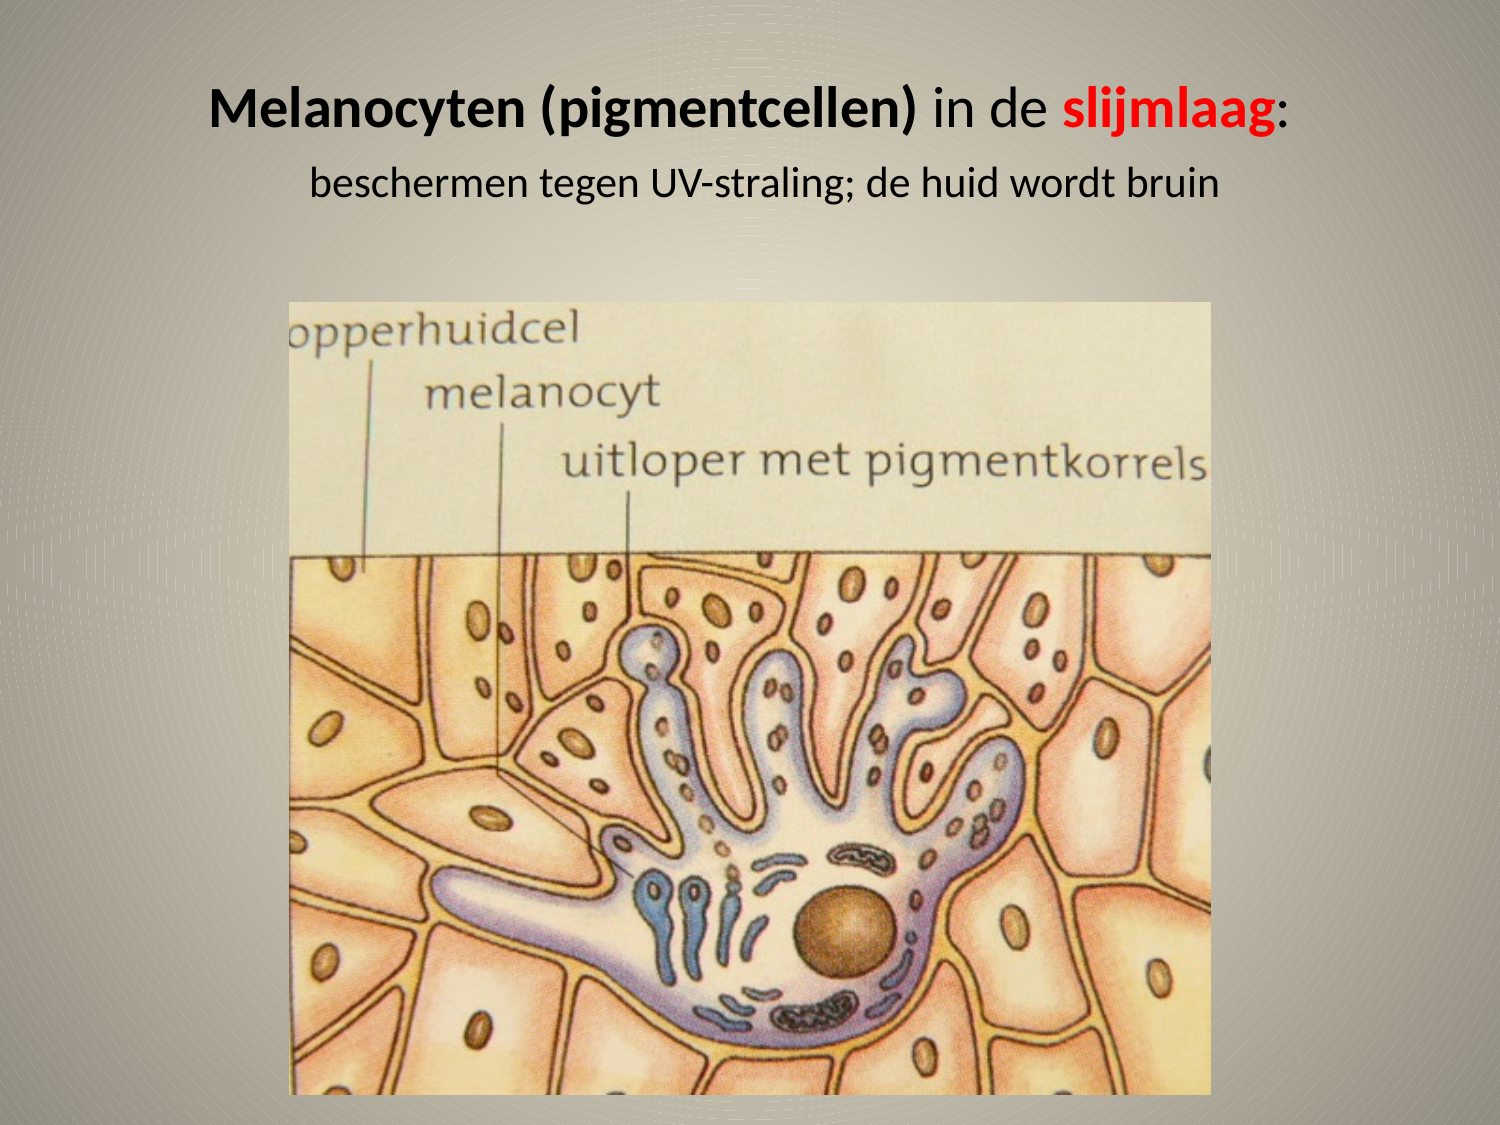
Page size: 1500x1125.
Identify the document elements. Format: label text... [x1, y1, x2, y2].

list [288, 302, 1211, 1095]
title Melanocyten (pigmentcellen) in de slijmlaag: beschermen tegen UV-straling; de huid wordt bruin [187, 45, 1313, 233]
